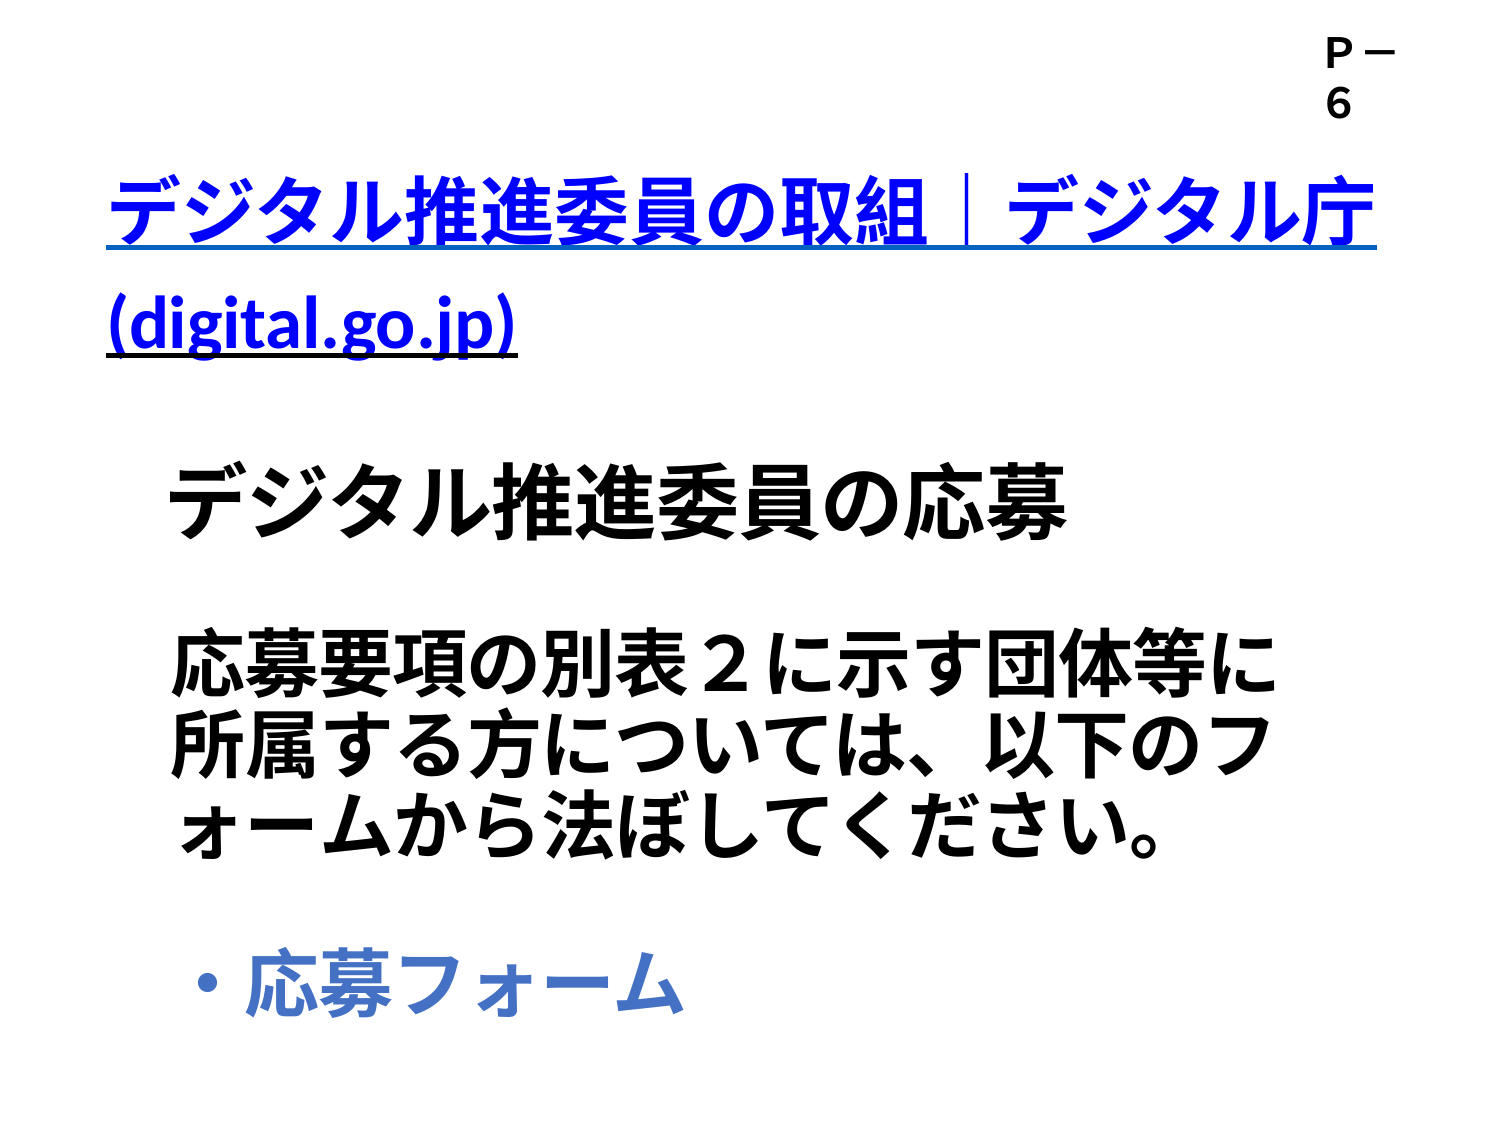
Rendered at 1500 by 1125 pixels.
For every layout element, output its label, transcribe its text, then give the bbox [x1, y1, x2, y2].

text_box デジタル推進委員の取組｜デジタル庁 (digital.go.jp) デジタル推進委員の応募 応募要項の別表２に示す団体等に所属する方については、以下のフォームから法ぼしてください。 ・応募フォーム [103, 162, 1384, 1027]
text_box Ｐ－ ６ [1316, 24, 1449, 127]
